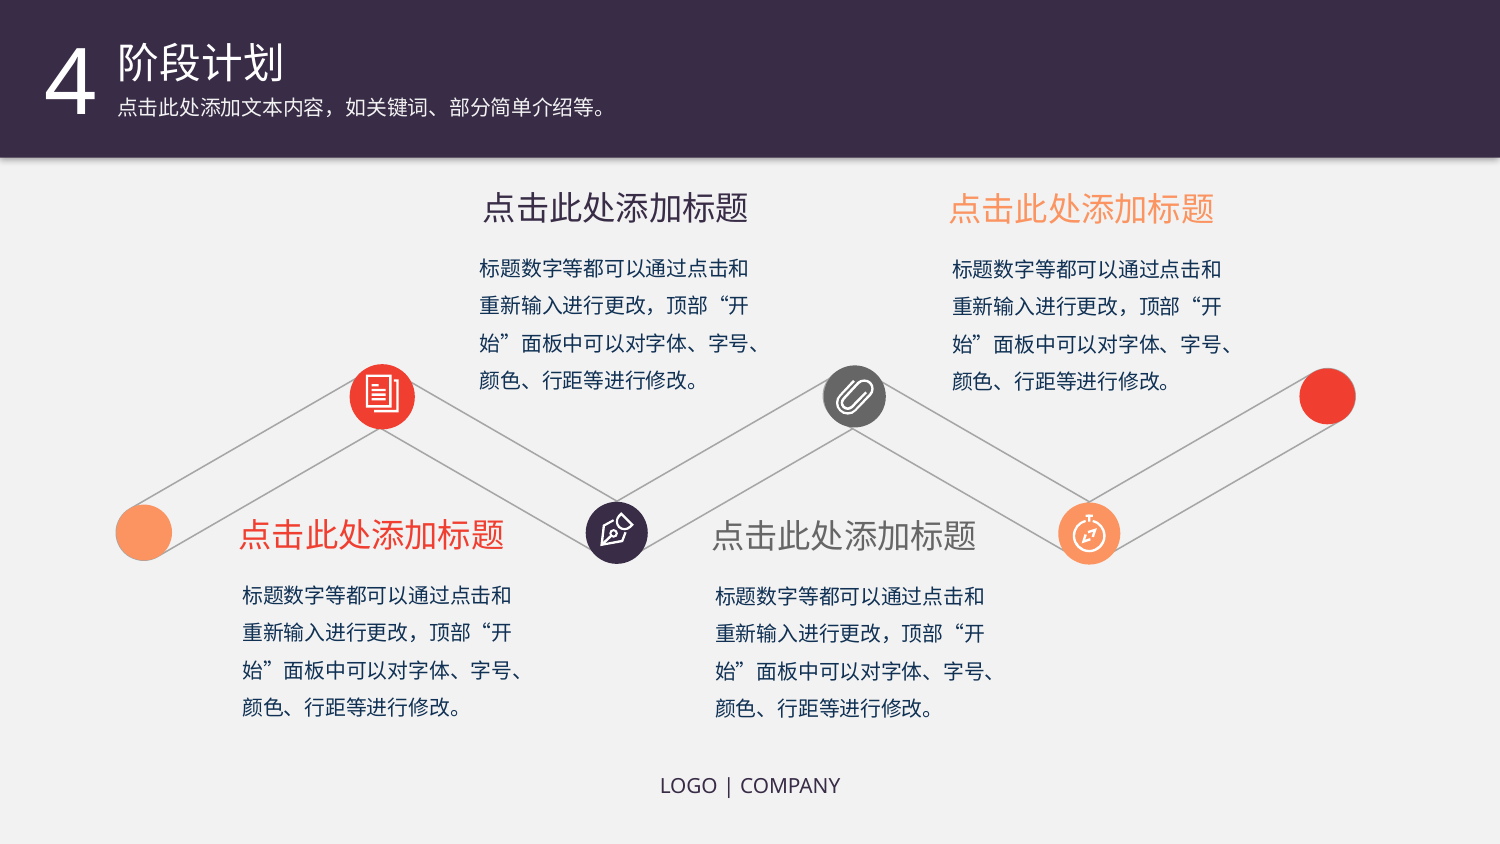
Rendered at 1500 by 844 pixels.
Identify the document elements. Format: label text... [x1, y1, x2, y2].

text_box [29, 15, 648, 143]
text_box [1072, 514, 1106, 553]
text_box 点击此处添加标题 [686, 508, 1003, 563]
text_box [600, 511, 634, 547]
text_box 标题数字等都可以通过点击和重新输入进行更改，顶部“开始”面板中可以对字体、字号、颜色、行距等进行修改。 [937, 236, 1245, 402]
text_box 点击此处添加标题 [465, 180, 767, 235]
text_box [586, 502, 647, 563]
text_box [1297, 366, 1358, 427]
text_box [821, 366, 1089, 555]
text_box [824, 366, 885, 427]
text_box [0, 0, 1500, 158]
text_box [609, 376, 852, 557]
text_box [370, 375, 616, 556]
text_box [1081, 373, 1336, 557]
text_box 点击此处添加标题 [918, 181, 1245, 236]
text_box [365, 374, 399, 413]
text_box 标题数字等都可以通过点击和重新输入进行更改，顶部“开始”面板中可以对字体、字号、颜色、行距等进行修改。 [227, 562, 532, 727]
text_box [352, 366, 413, 427]
text_box [114, 502, 175, 563]
text_box [835, 379, 874, 415]
text_box [1059, 503, 1120, 556]
text_box [135, 377, 380, 555]
text_box 标题数字等都可以通过点击和重新输入进行更改，顶部“开始”面板中可以对字体、字号、颜色、行距等进行修改。 [464, 235, 778, 400]
text_box 点击此处添加标题 [211, 506, 532, 562]
text_box LOGO | COMPANY [644, 765, 856, 806]
text_box 标题数字等都可以通过点击和重新输入进行更改，顶部“开始”面板中可以对字体、字号、颜色、行距等进行修改。 [700, 563, 1003, 729]
text_box [348, 365, 384, 422]
